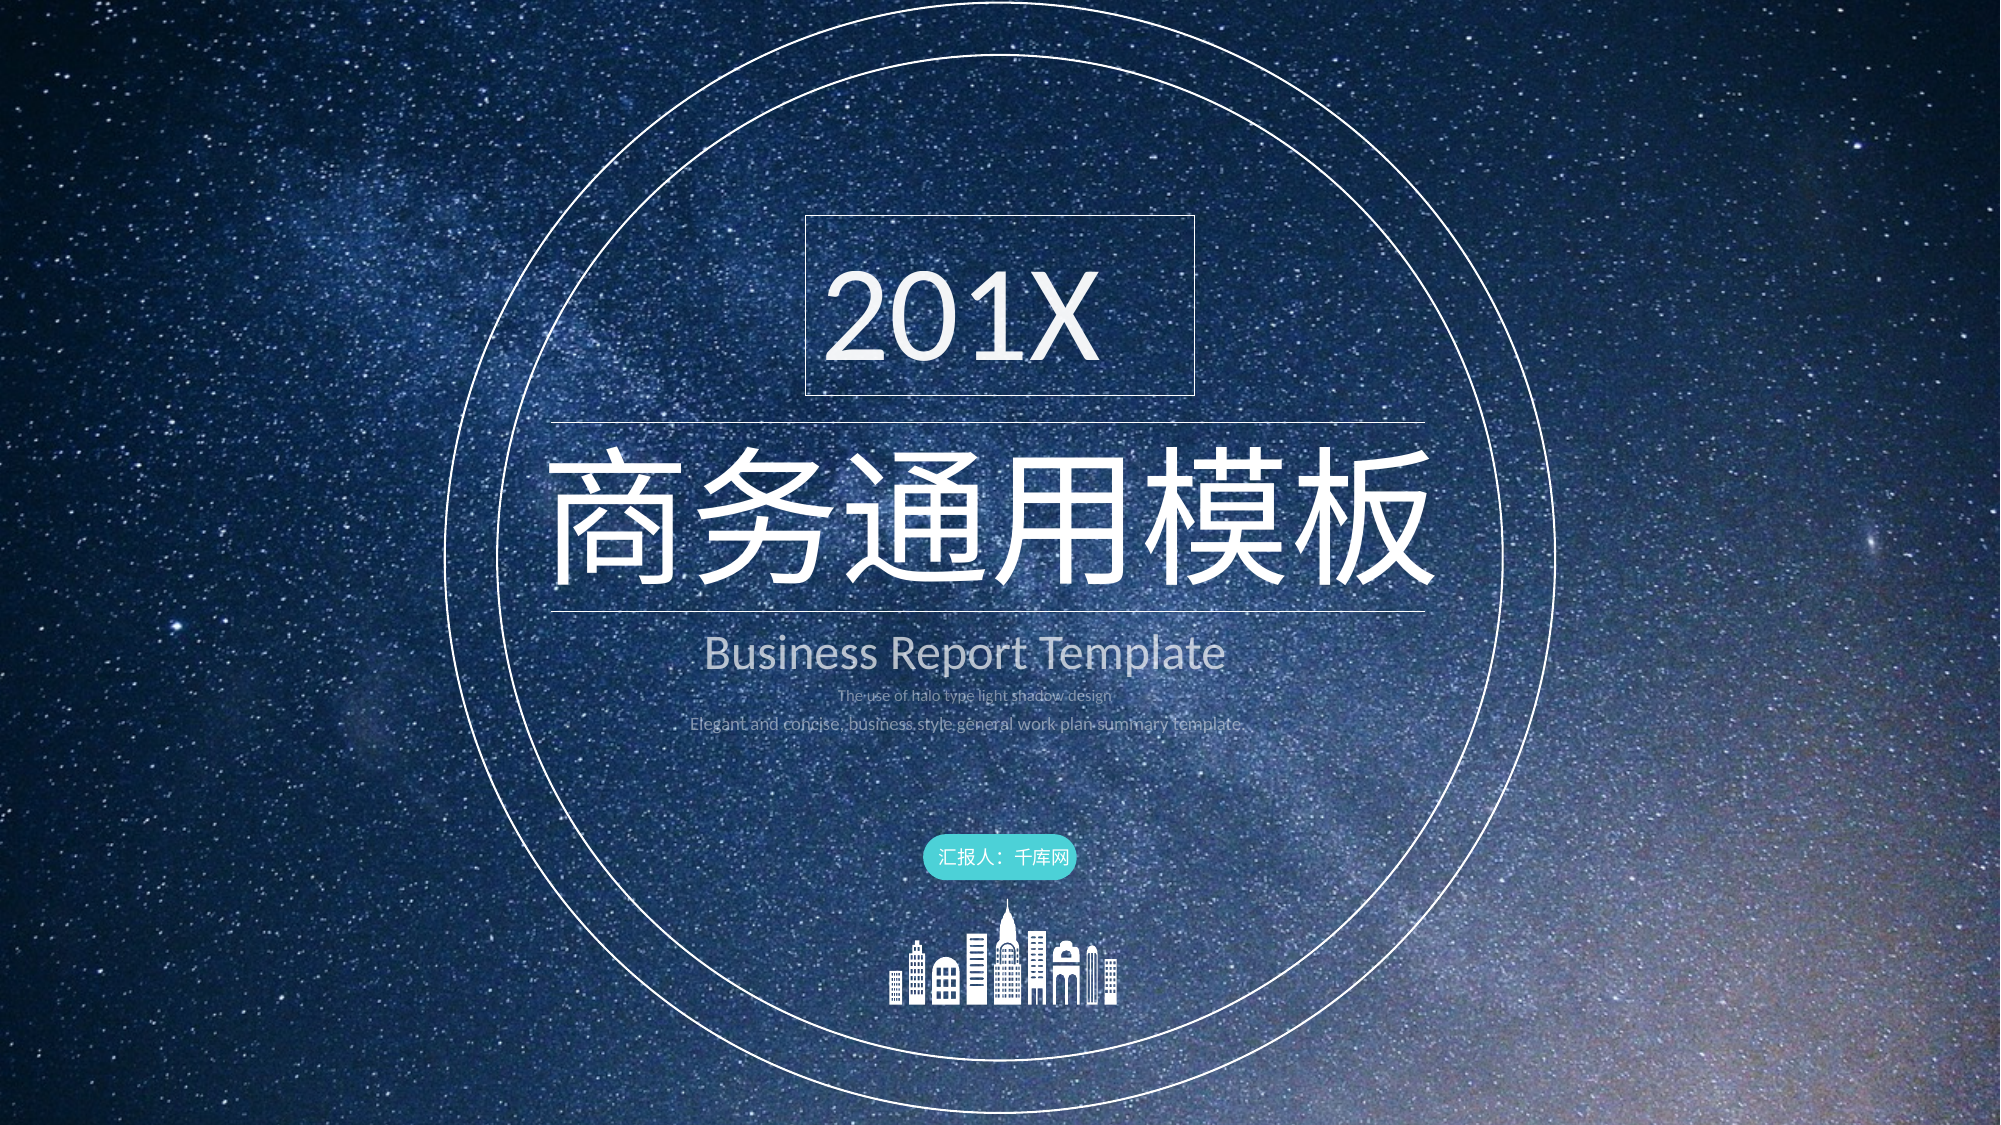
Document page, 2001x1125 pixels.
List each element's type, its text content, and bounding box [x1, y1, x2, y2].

text_box Elegant and concise, business style general work plan summary template. [675, 704, 1325, 742]
text_box [966, 933, 987, 1004]
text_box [1052, 940, 1080, 1004]
text_box The use of halo type light shadow design [823, 677, 1166, 704]
text_box [1028, 931, 1046, 1004]
text_box [1104, 959, 1117, 1004]
text_box [994, 898, 1022, 1004]
text_box [889, 970, 903, 1004]
text_box [443, 1, 1557, 1114]
text_box [909, 940, 926, 1004]
picture [0, 0, 2000, 1125]
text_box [923, 834, 1086, 881]
text_box [1086, 945, 1098, 1004]
text_box [932, 956, 960, 1004]
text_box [799, 215, 1201, 398]
